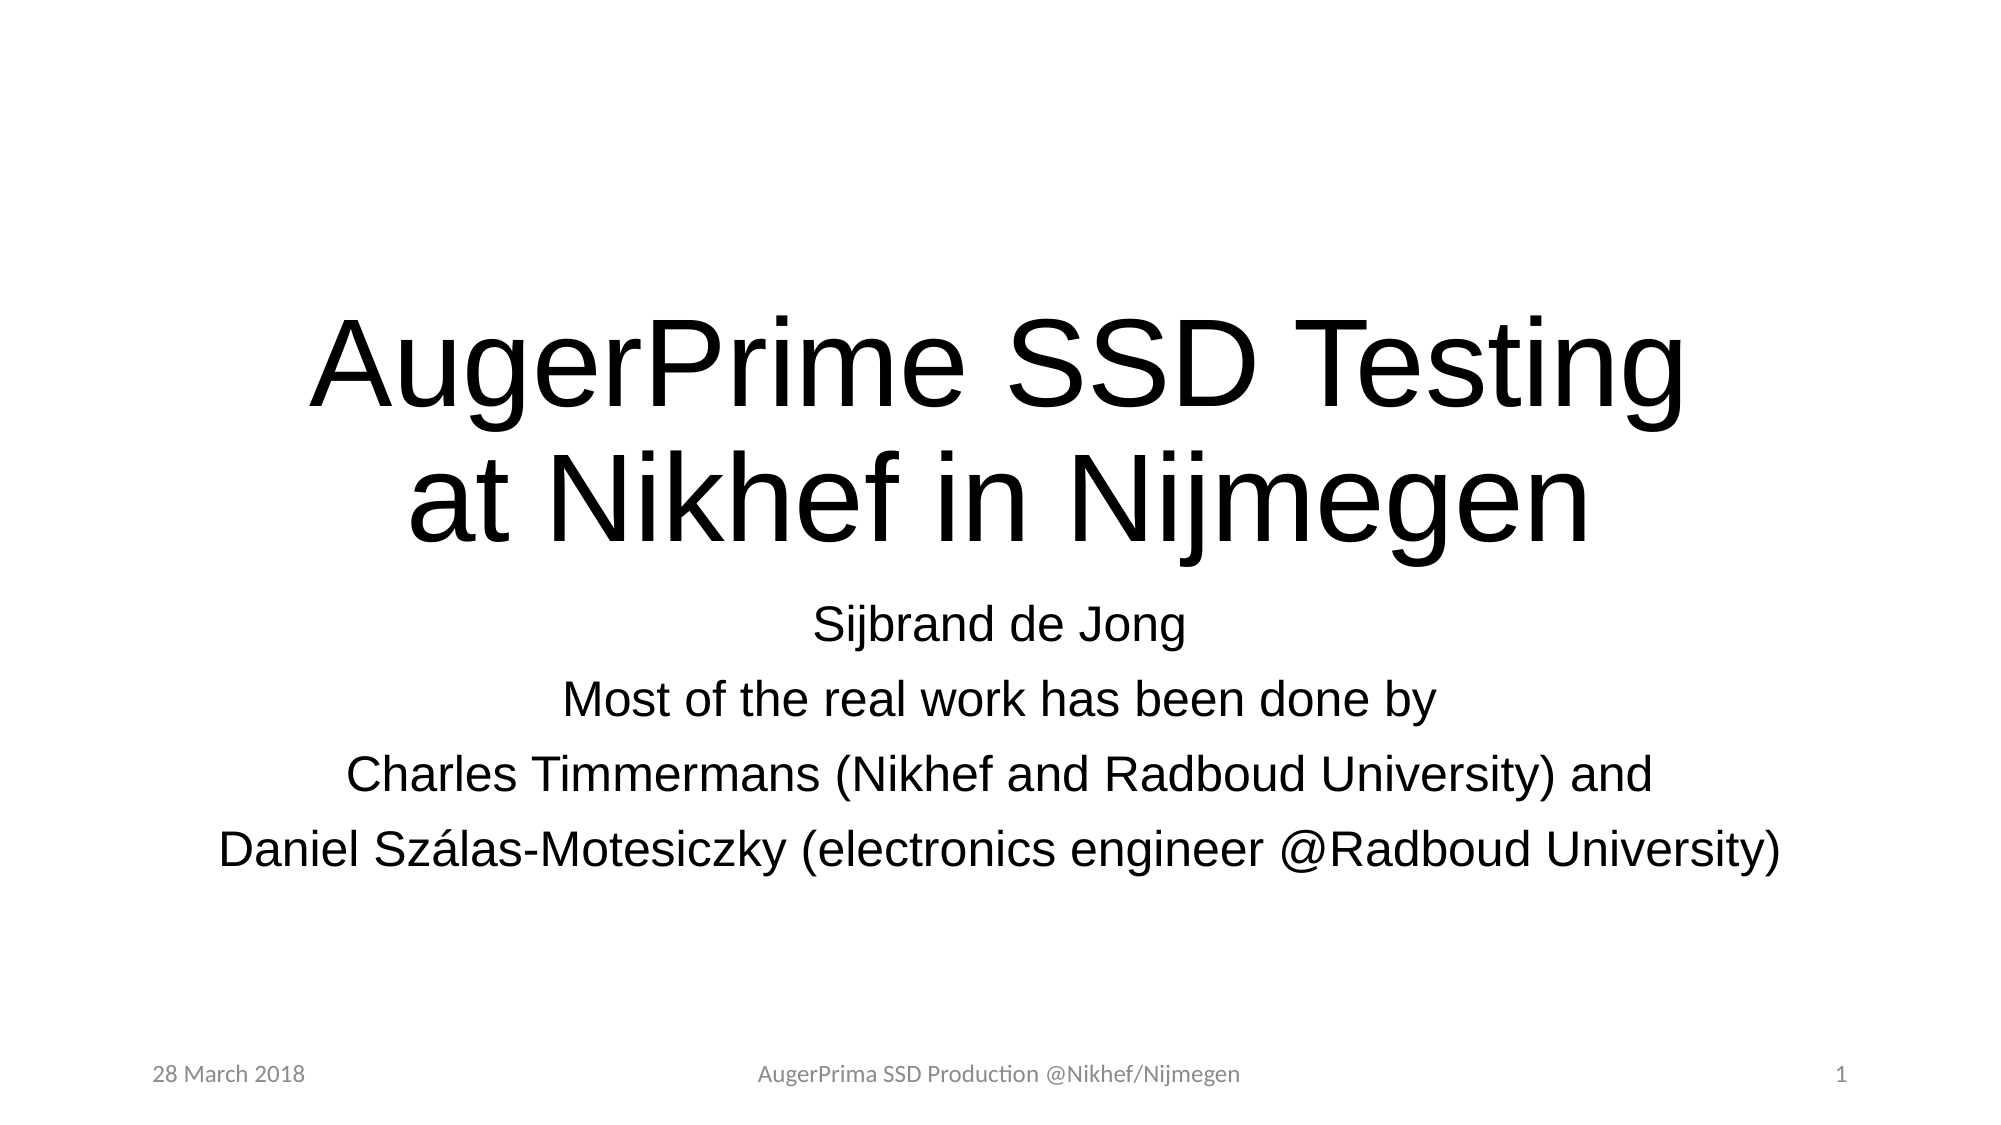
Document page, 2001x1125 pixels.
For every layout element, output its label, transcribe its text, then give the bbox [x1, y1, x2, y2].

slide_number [137, 1042, 588, 1103]
slide_number 1 [1412, 1042, 1863, 1103]
title AugerPrime SSD Testing at Nikhef in Nijmegen [249, 184, 1750, 576]
footer AugerPrima SSD Production @Nikhef/Nijmegen [662, 1042, 1338, 1103]
subtitle Sijbrand de Jong Most of the real work has been done by Charles Timmermans (Nikhef and Radboud University) and Daniel Szálas-Motesiczky (electronics engineer @Radboud University) [0, 590, 2000, 1054]
